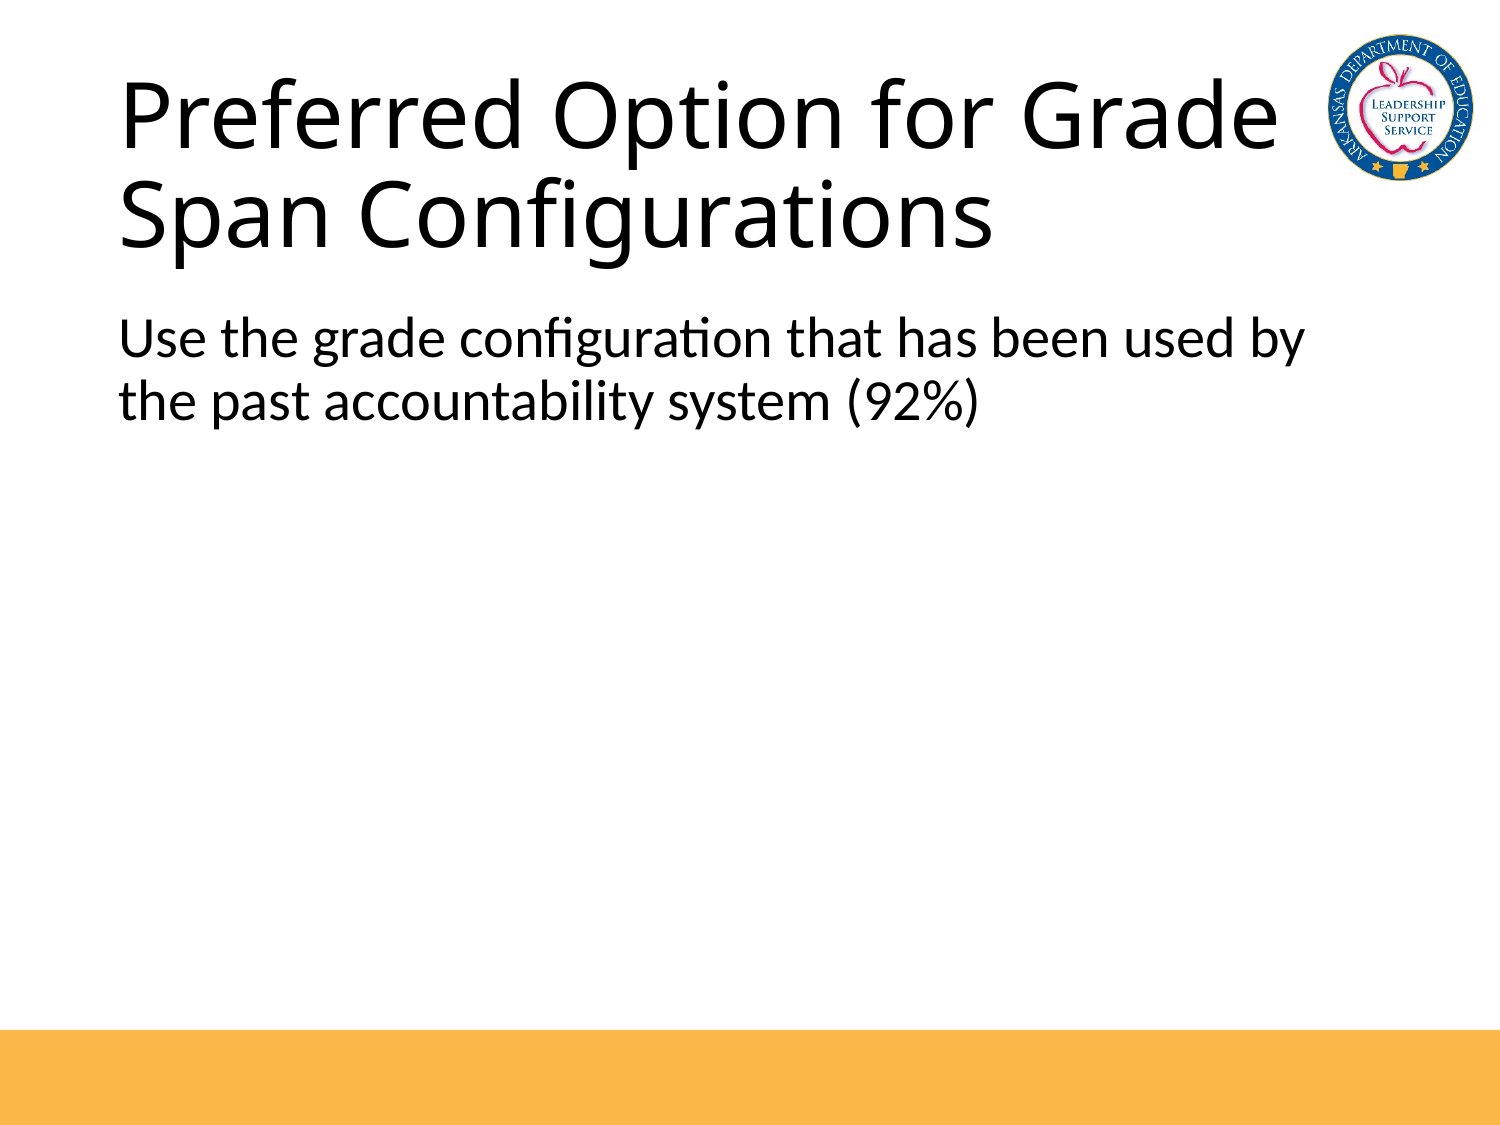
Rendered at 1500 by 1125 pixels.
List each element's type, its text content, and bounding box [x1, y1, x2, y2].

list Use the grade configuration that has been used by the past accountability system (92%) [103, 299, 1397, 1014]
title Preferred Option for Grade Span Configurations [103, 59, 1397, 278]
picture [1327, 34, 1478, 181]
